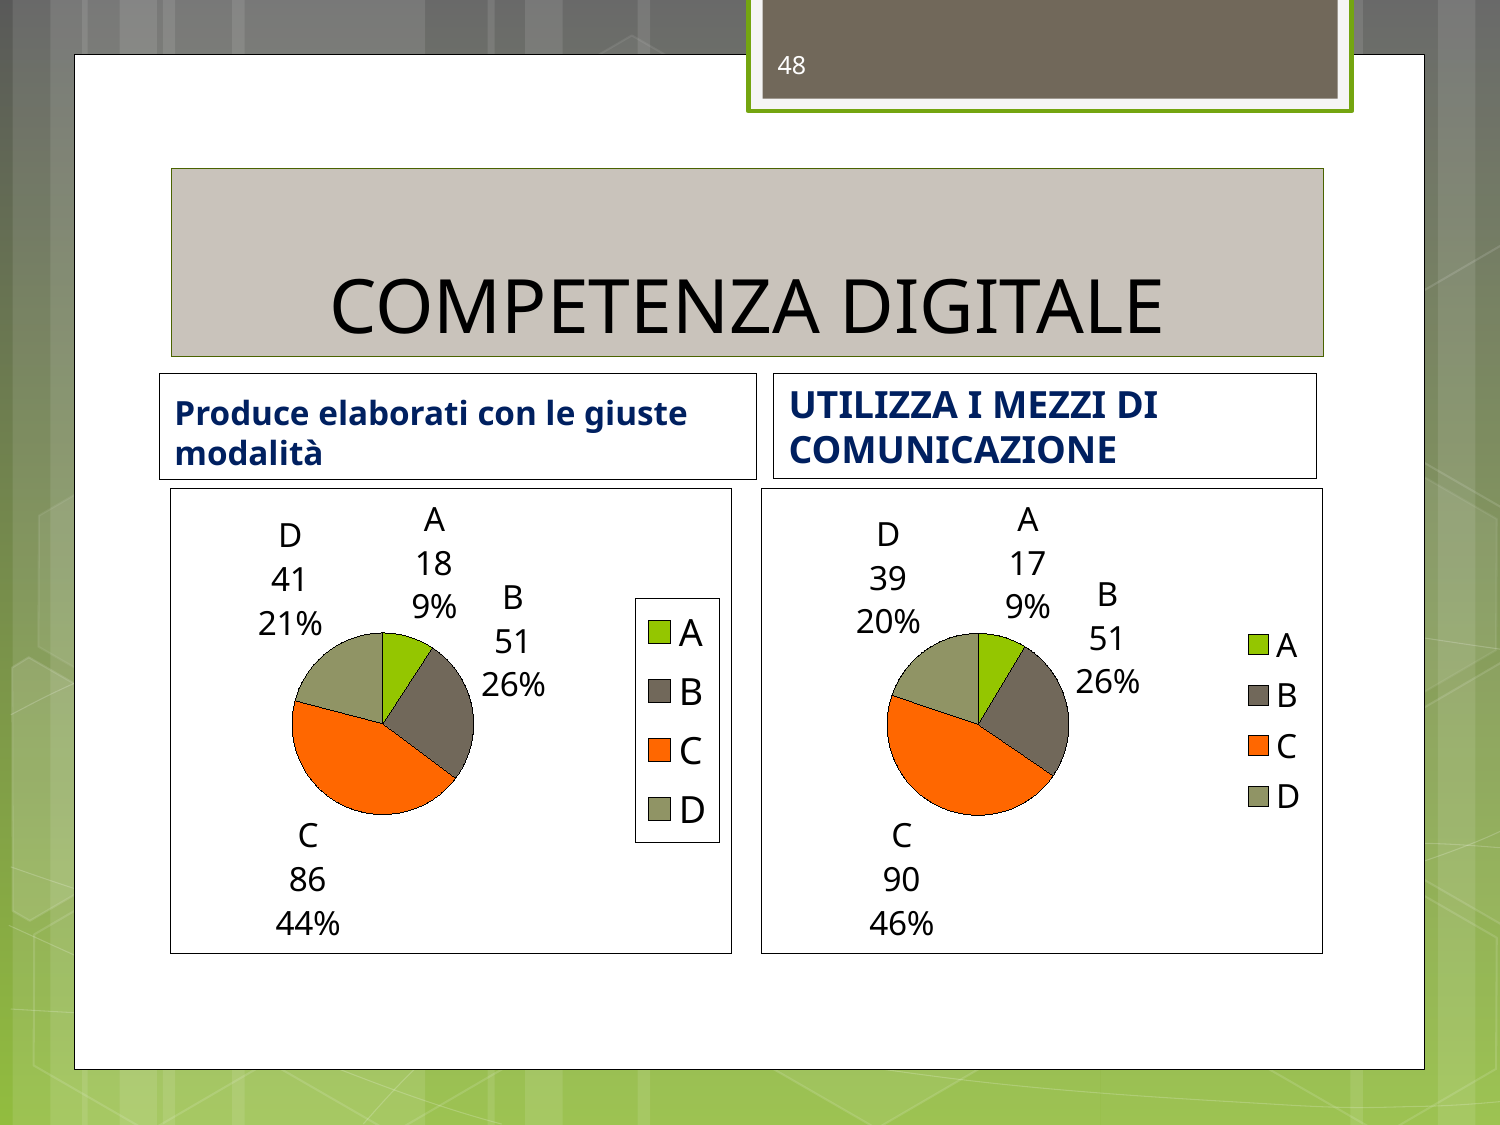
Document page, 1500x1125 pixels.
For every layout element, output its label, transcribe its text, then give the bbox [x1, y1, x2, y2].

list UTILIZZA I MEZZI DI COMUNICAZIONE [773, 373, 1317, 479]
title COMPETENZA DIGITALE [171, 168, 1324, 357]
chart [170, 487, 733, 954]
chart [761, 487, 1324, 954]
slide_number 48 [762, 36, 982, 97]
list Produce elaborati con le giuste modalità [159, 373, 757, 480]
